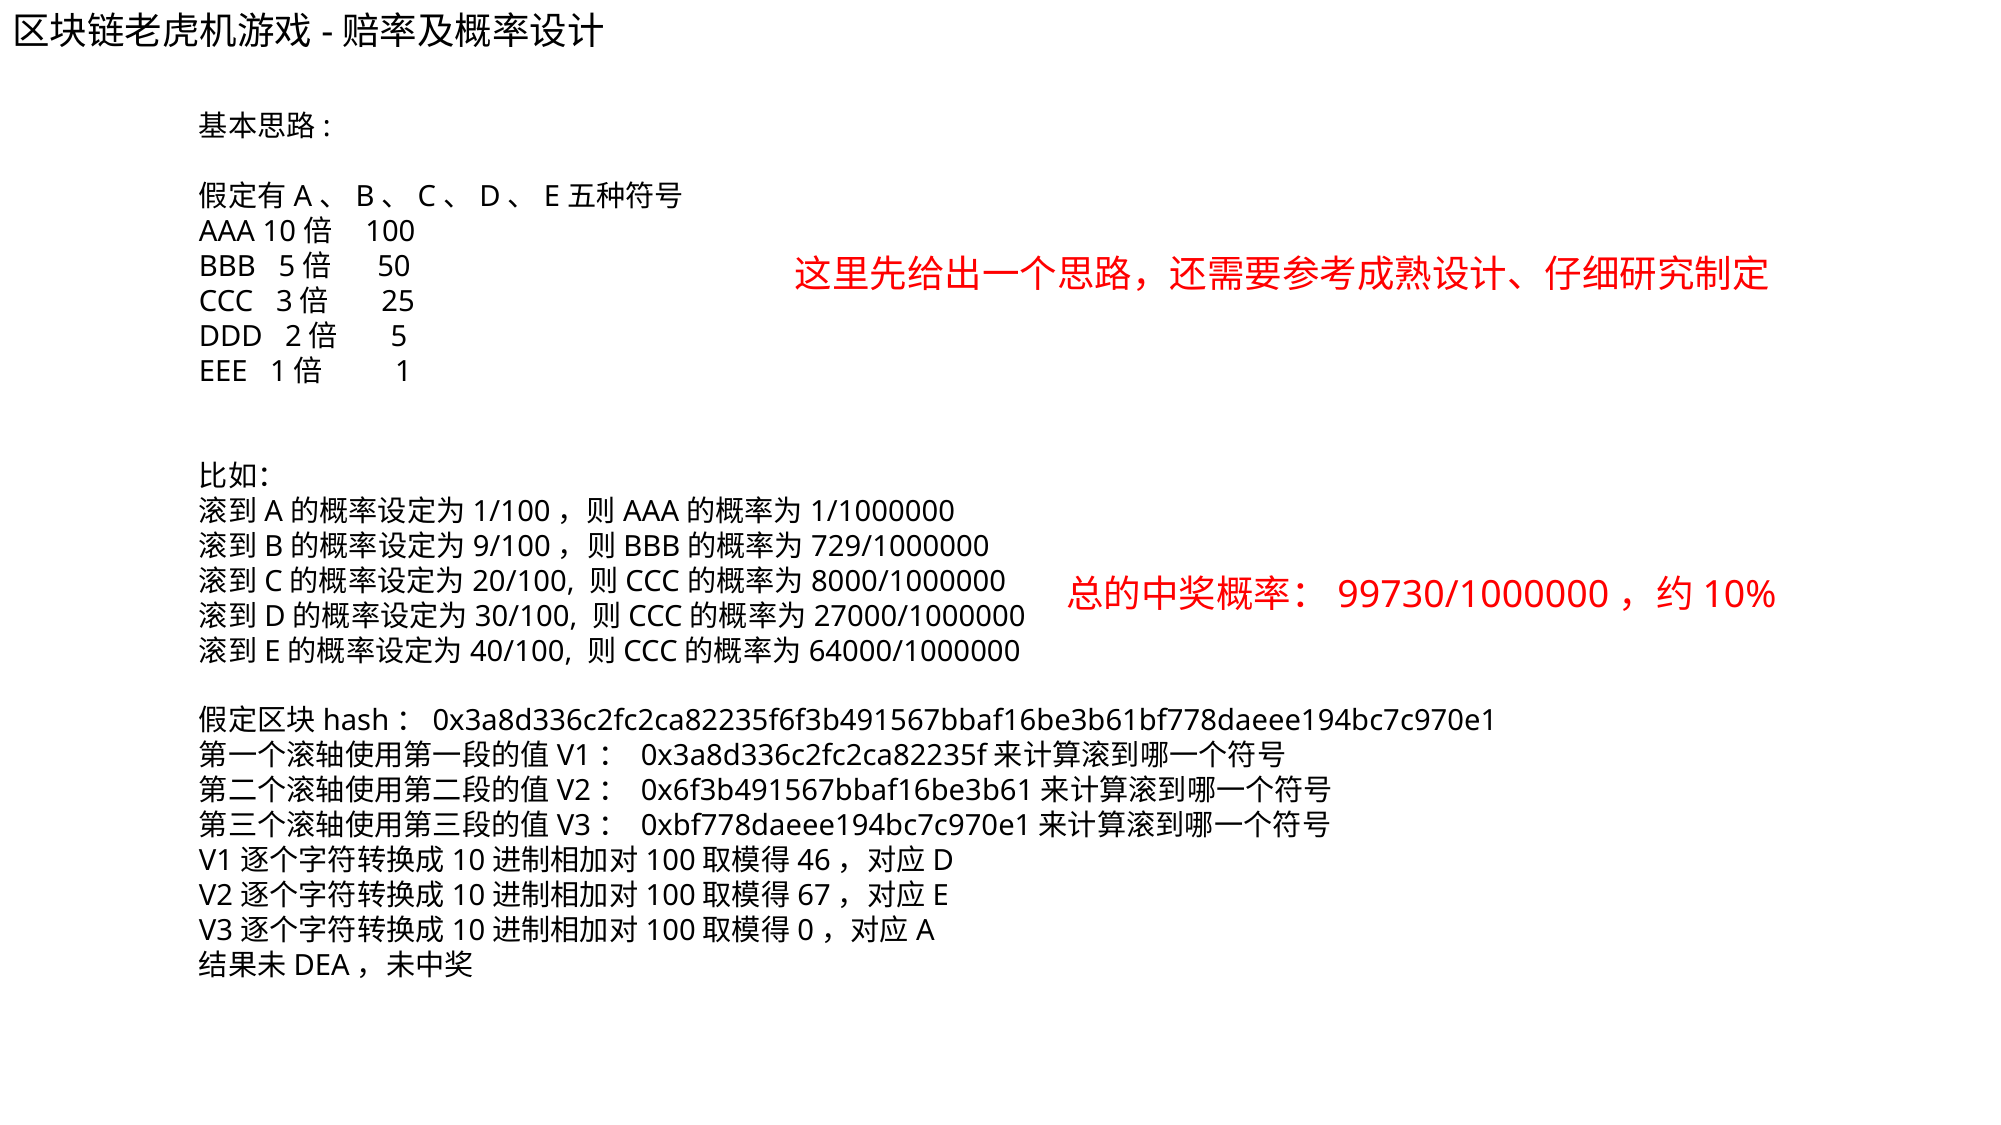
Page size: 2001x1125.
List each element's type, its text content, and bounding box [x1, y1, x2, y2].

text_box 区块链老虎机游戏-赔率及概率设计 [0, 0, 620, 60]
text_box 这里先给出一个思路，还需要参考成熟设计、仔细研究制定 [779, 243, 1785, 303]
text_box 基本思路: 假定有A、B、C、D、E五种符号 AAA 10倍 100 BBB 5倍 50 CCC 3倍 25 DDD 2倍 5 EEE 1倍 1 比如： 滚到A的概率设定为1/100，则AAA的概率为1/1000000 滚到B的概率设定为9/100，则BBB的概率为729/1000000 滚到C的概率设定为20/100, 则CCC的概率为8000/1000000 滚到D的概率设定为30/100, 则CCC的概率为27000/1000000 滚到E的概率设定为40/100, 则CCC的概率为64000/1000000 假定区块hash：0x3a8d336c2fc2ca82235f6f3b491567bbaf16be3b61bf778daeee194bc7c970e1 第一个滚轴使用第一段的值V1： 0x3a8d336c2fc2ca82235f来计算滚到哪一个符号 第二个滚轴使用第二段的值V2： 0x6f3b491567bbaf16be3b61来计算滚到哪一个符号 第三个滚轴使用第三段的值V3： 0xbf778daeee194bc7c970e1来计算滚到哪一个符号 V1逐个字符转换成10进制相加对100取模得46，对应D V2逐个字符转换成10进制相加对100取模得67，对应E V3逐个字符转换成10进制相加对100取模得0，对应A 结果未DEA，未中奖 [184, 99, 1712, 989]
text_box 总的中奖概率：99730/1000000，约10% [1051, 562, 1792, 623]
